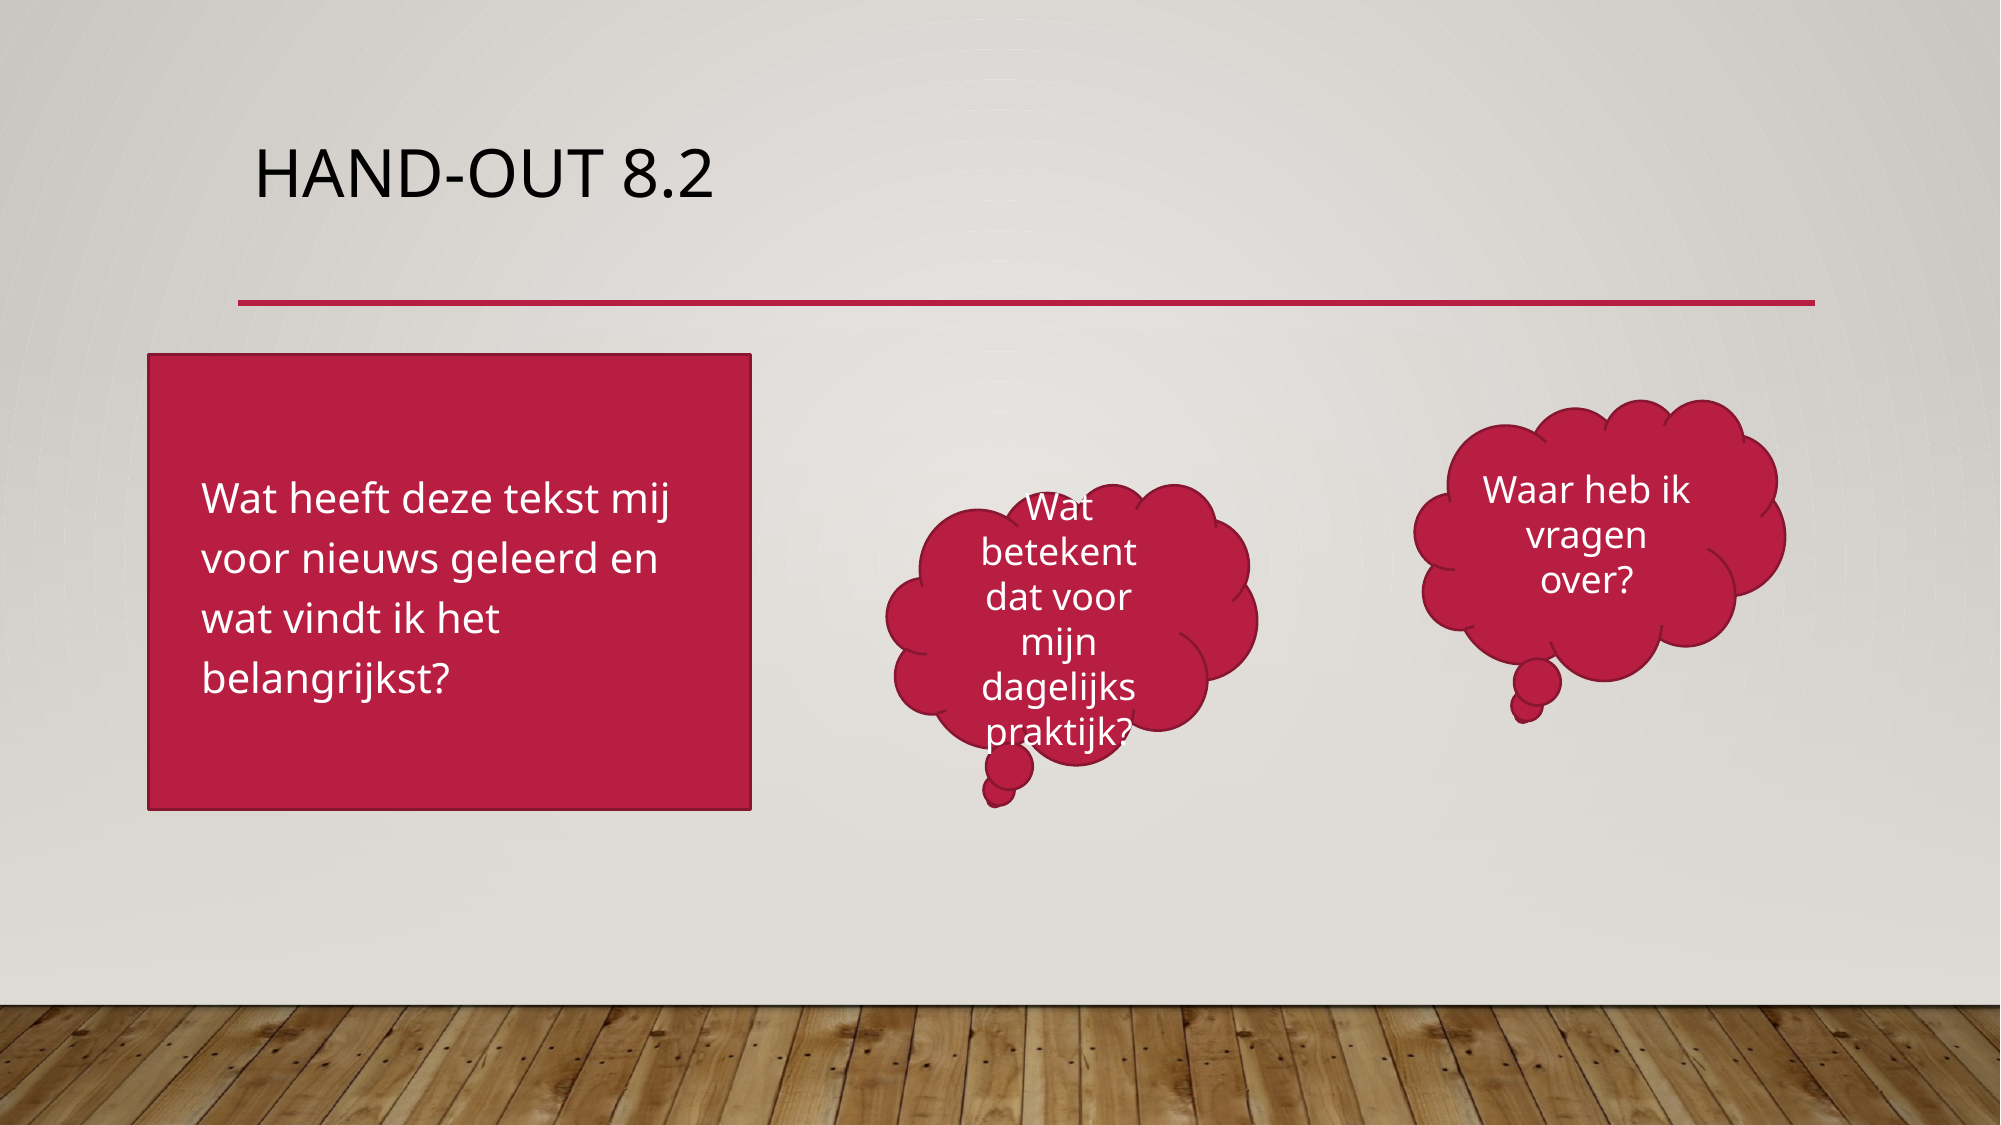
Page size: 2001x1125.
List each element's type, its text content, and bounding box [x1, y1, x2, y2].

text_box Waar heb ik vragen over? [1413, 399, 1787, 724]
text_box Wat betekent dat voor mijn dagelijks praktijk? [885, 483, 1259, 809]
picture [0, 1005, 2000, 1125]
title Hand-out 8.2 [238, 131, 1814, 305]
list Wat heeft deze tekst mij voor nieuws geleerd en wat vindt ik het belangrijkst? [147, 353, 752, 811]
